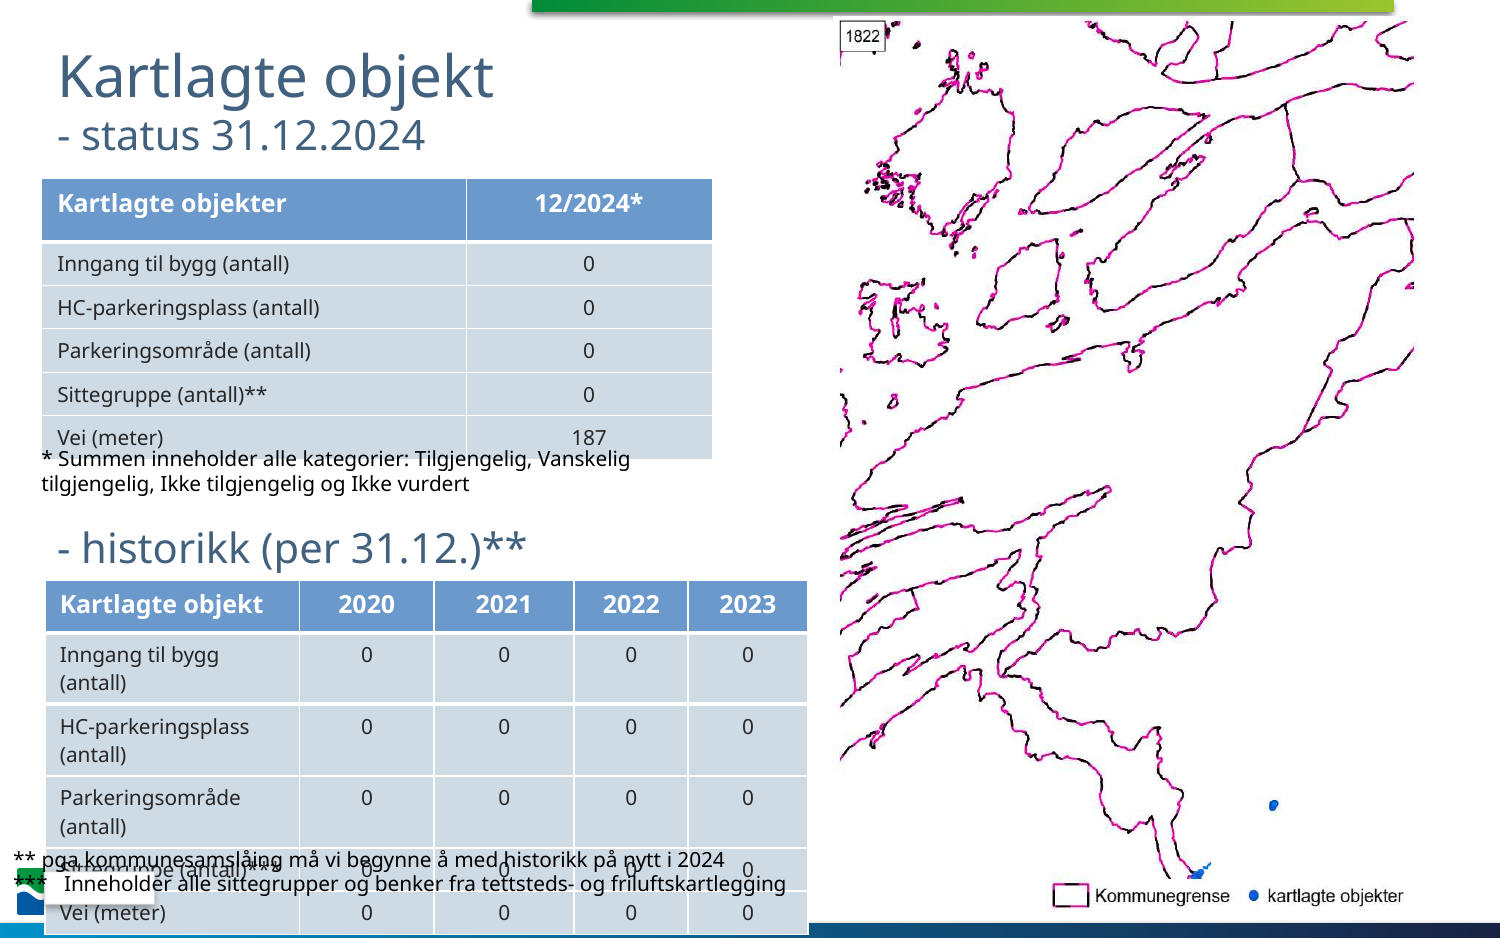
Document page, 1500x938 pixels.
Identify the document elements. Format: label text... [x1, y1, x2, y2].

table_cell 0 [575, 777, 687, 838]
text_box - historikk (per 31.12.)** [42, 496, 828, 580]
table_cell 0 [435, 904, 573, 934]
table_header 2023 [689, 581, 807, 631]
table_cell 187 [467, 416, 712, 459]
table_cell 0 [689, 635, 807, 702]
table_cell Inngang til bygg (antall) [42, 244, 466, 285]
table_cell 0 [300, 777, 433, 838]
table_cell 0 [689, 892, 807, 934]
table_header 12/2024* [467, 179, 712, 240]
table_cell 0 [467, 329, 712, 372]
table_cell 0 [300, 904, 433, 934]
table_header 2020 [300, 581, 433, 631]
table_cell 0 [435, 635, 573, 702]
table_cell 0 [575, 904, 687, 934]
table_cell HC-parkeringsplass (antall) [42, 286, 466, 328]
table_cell 0 [575, 706, 687, 775]
table_cell 0 [435, 777, 573, 838]
table_cell 0 [689, 777, 807, 847]
picture [833, 16, 1419, 913]
table_cell Parkeringsområde (antall) [46, 777, 299, 838]
table_cell 0 [802, 849, 807, 890]
table_cell 0 [300, 635, 433, 702]
table_header Kartlagte objekter [42, 179, 466, 240]
table_header 2022 [575, 581, 687, 631]
table_cell 0 [575, 635, 687, 702]
text_box * Summen inneholder alle kategorier: Tilgjengelig, Vanskelig tilgjengelig, Ikke tilgjengelig og Ikke vurdert [26, 438, 711, 504]
table_cell Inngang til bygg (antall) [46, 635, 299, 702]
table_cell 0 [467, 244, 712, 285]
table_cell 0 [467, 373, 712, 415]
table_cell HC-parkeringsplass (antall) [46, 706, 299, 775]
table_cell 0 [435, 706, 573, 775]
table_header Kartlagte objekt [46, 581, 299, 631]
text_box ** pga kommunesamslåing må vi begynne å med historikk på nytt i 2024 *** Inneholder alle sittegrupper og benker fra tettsteds- og friluftskartlegging [0, 838, 802, 904]
table_cell Vei (meter) [46, 904, 299, 934]
table_cell 0 [300, 706, 433, 775]
table_cell Sittegruppe (antall)** [42, 373, 466, 415]
table_header 2021 [435, 581, 573, 631]
text_box Kartlagte objekt - status 31.12.2024 [42, 24, 828, 167]
table_cell Parkeringsområde (antall) [42, 329, 466, 372]
table_cell 0 [689, 706, 807, 775]
table_cell 0 [467, 286, 712, 328]
table_cell Vei (meter) [42, 416, 466, 438]
